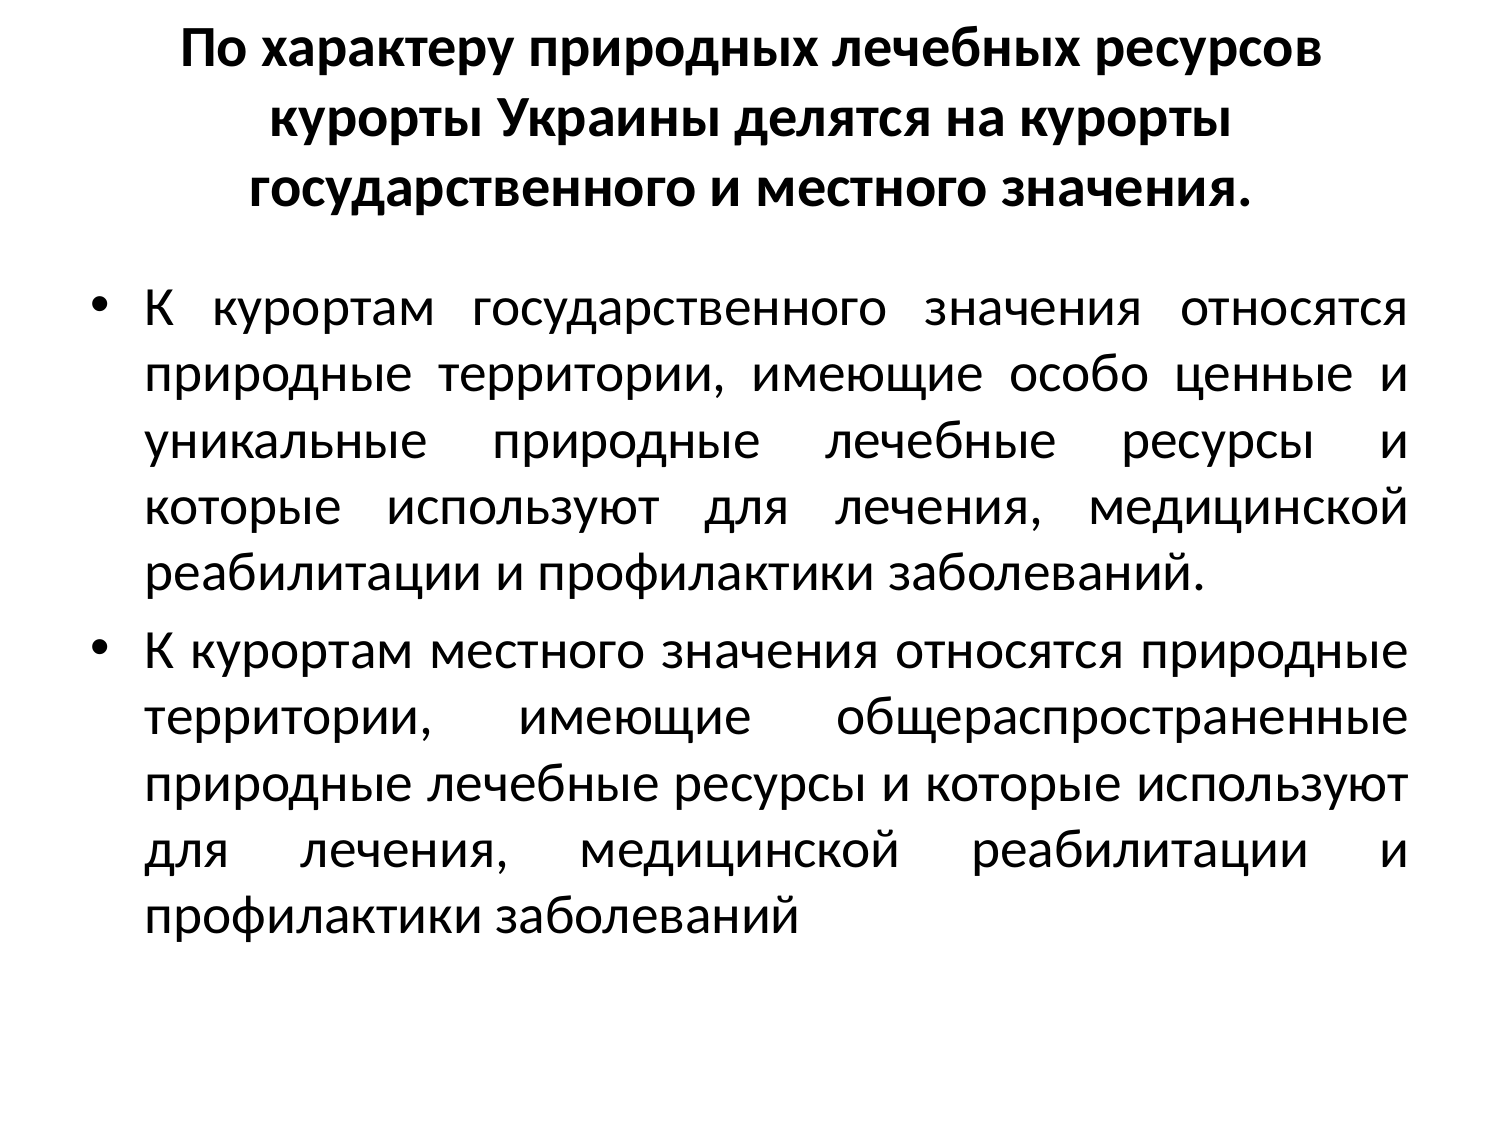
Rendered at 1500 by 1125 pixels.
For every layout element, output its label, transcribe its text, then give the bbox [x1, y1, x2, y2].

list К курортам государственного значения относятся природные территории, имеющие особо ценные и уникальные природные лечебные ресурсы и которые используют для лечения, медицинской реабилитации и профилактики заболеваний. К курортам местного значения относятся природные территории, имеющие общераспространенные природные лечебные ресурсы и которые используют для лечения, медицинской реабилитации и профилактики заболеваний [75, 262, 1425, 1005]
title По характеру природных лечебных ресурсов курорты Украины делятся на курорты государственного и местного значения. [76, 54, 1427, 243]
